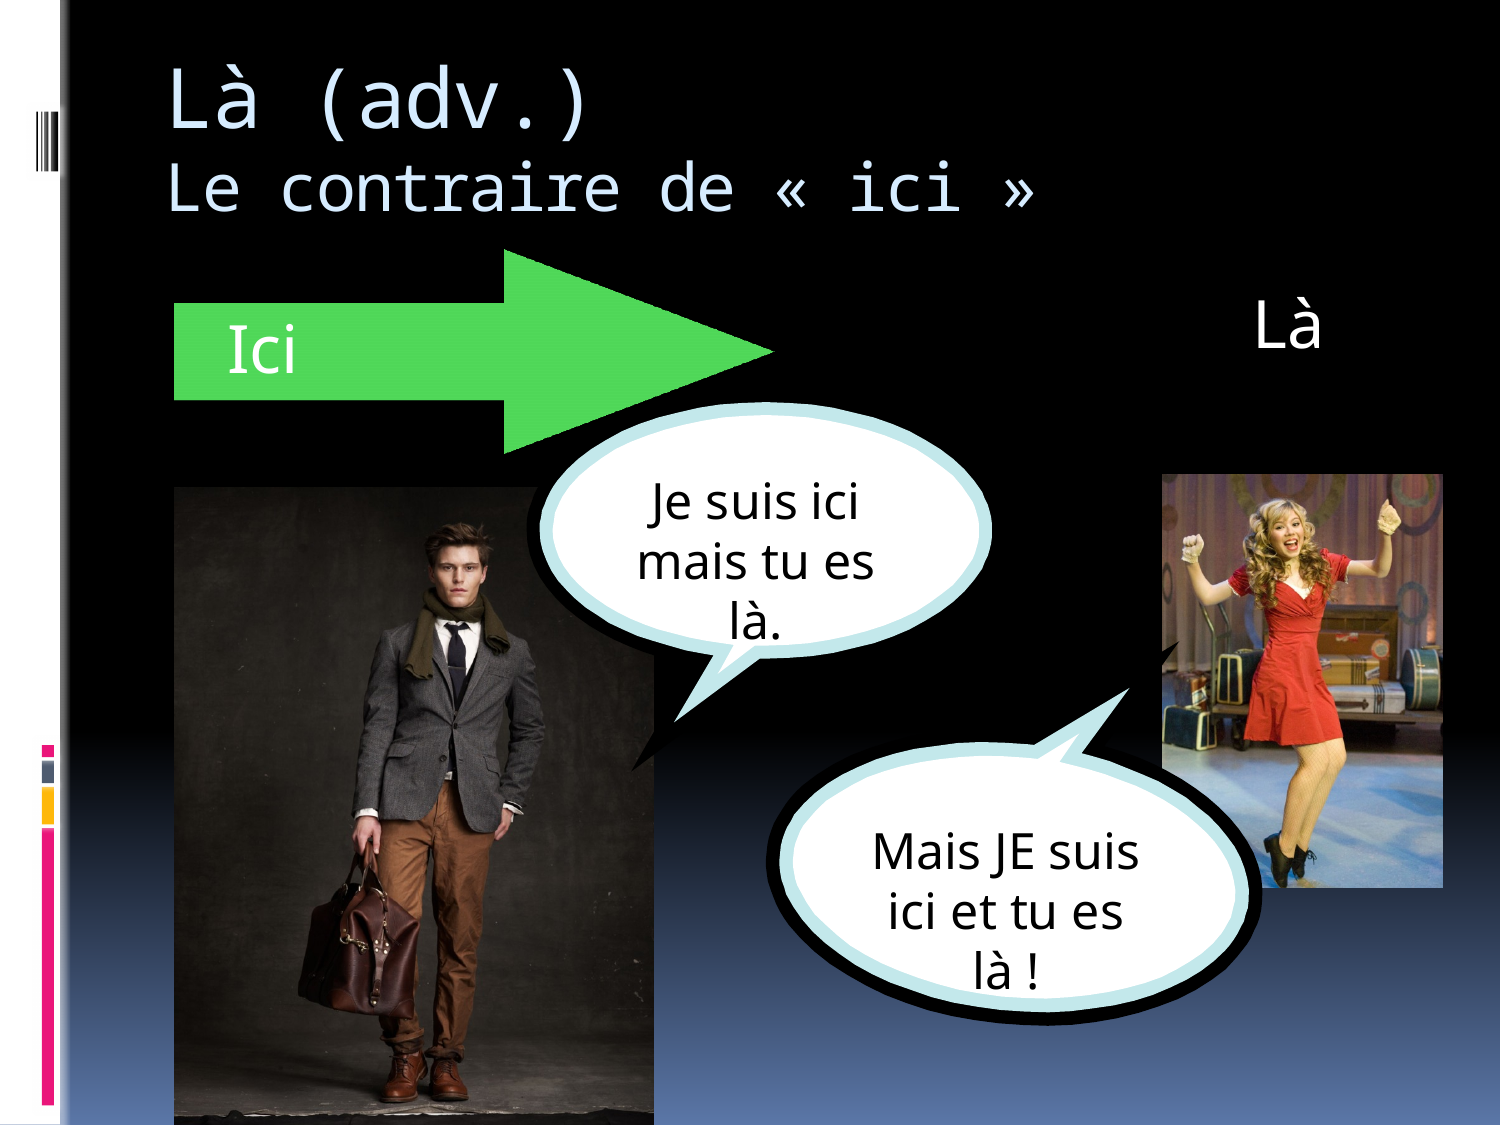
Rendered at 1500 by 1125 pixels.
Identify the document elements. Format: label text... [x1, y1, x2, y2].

text_box Là [1237, 274, 1413, 370]
picture [1162, 474, 1443, 888]
picture [524, 387, 1007, 774]
picture [174, 487, 654, 1125]
title Là (adv.) Le contraire de « ici » [150, 37, 1425, 234]
picture [174, 249, 776, 454]
picture [768, 623, 1271, 1027]
